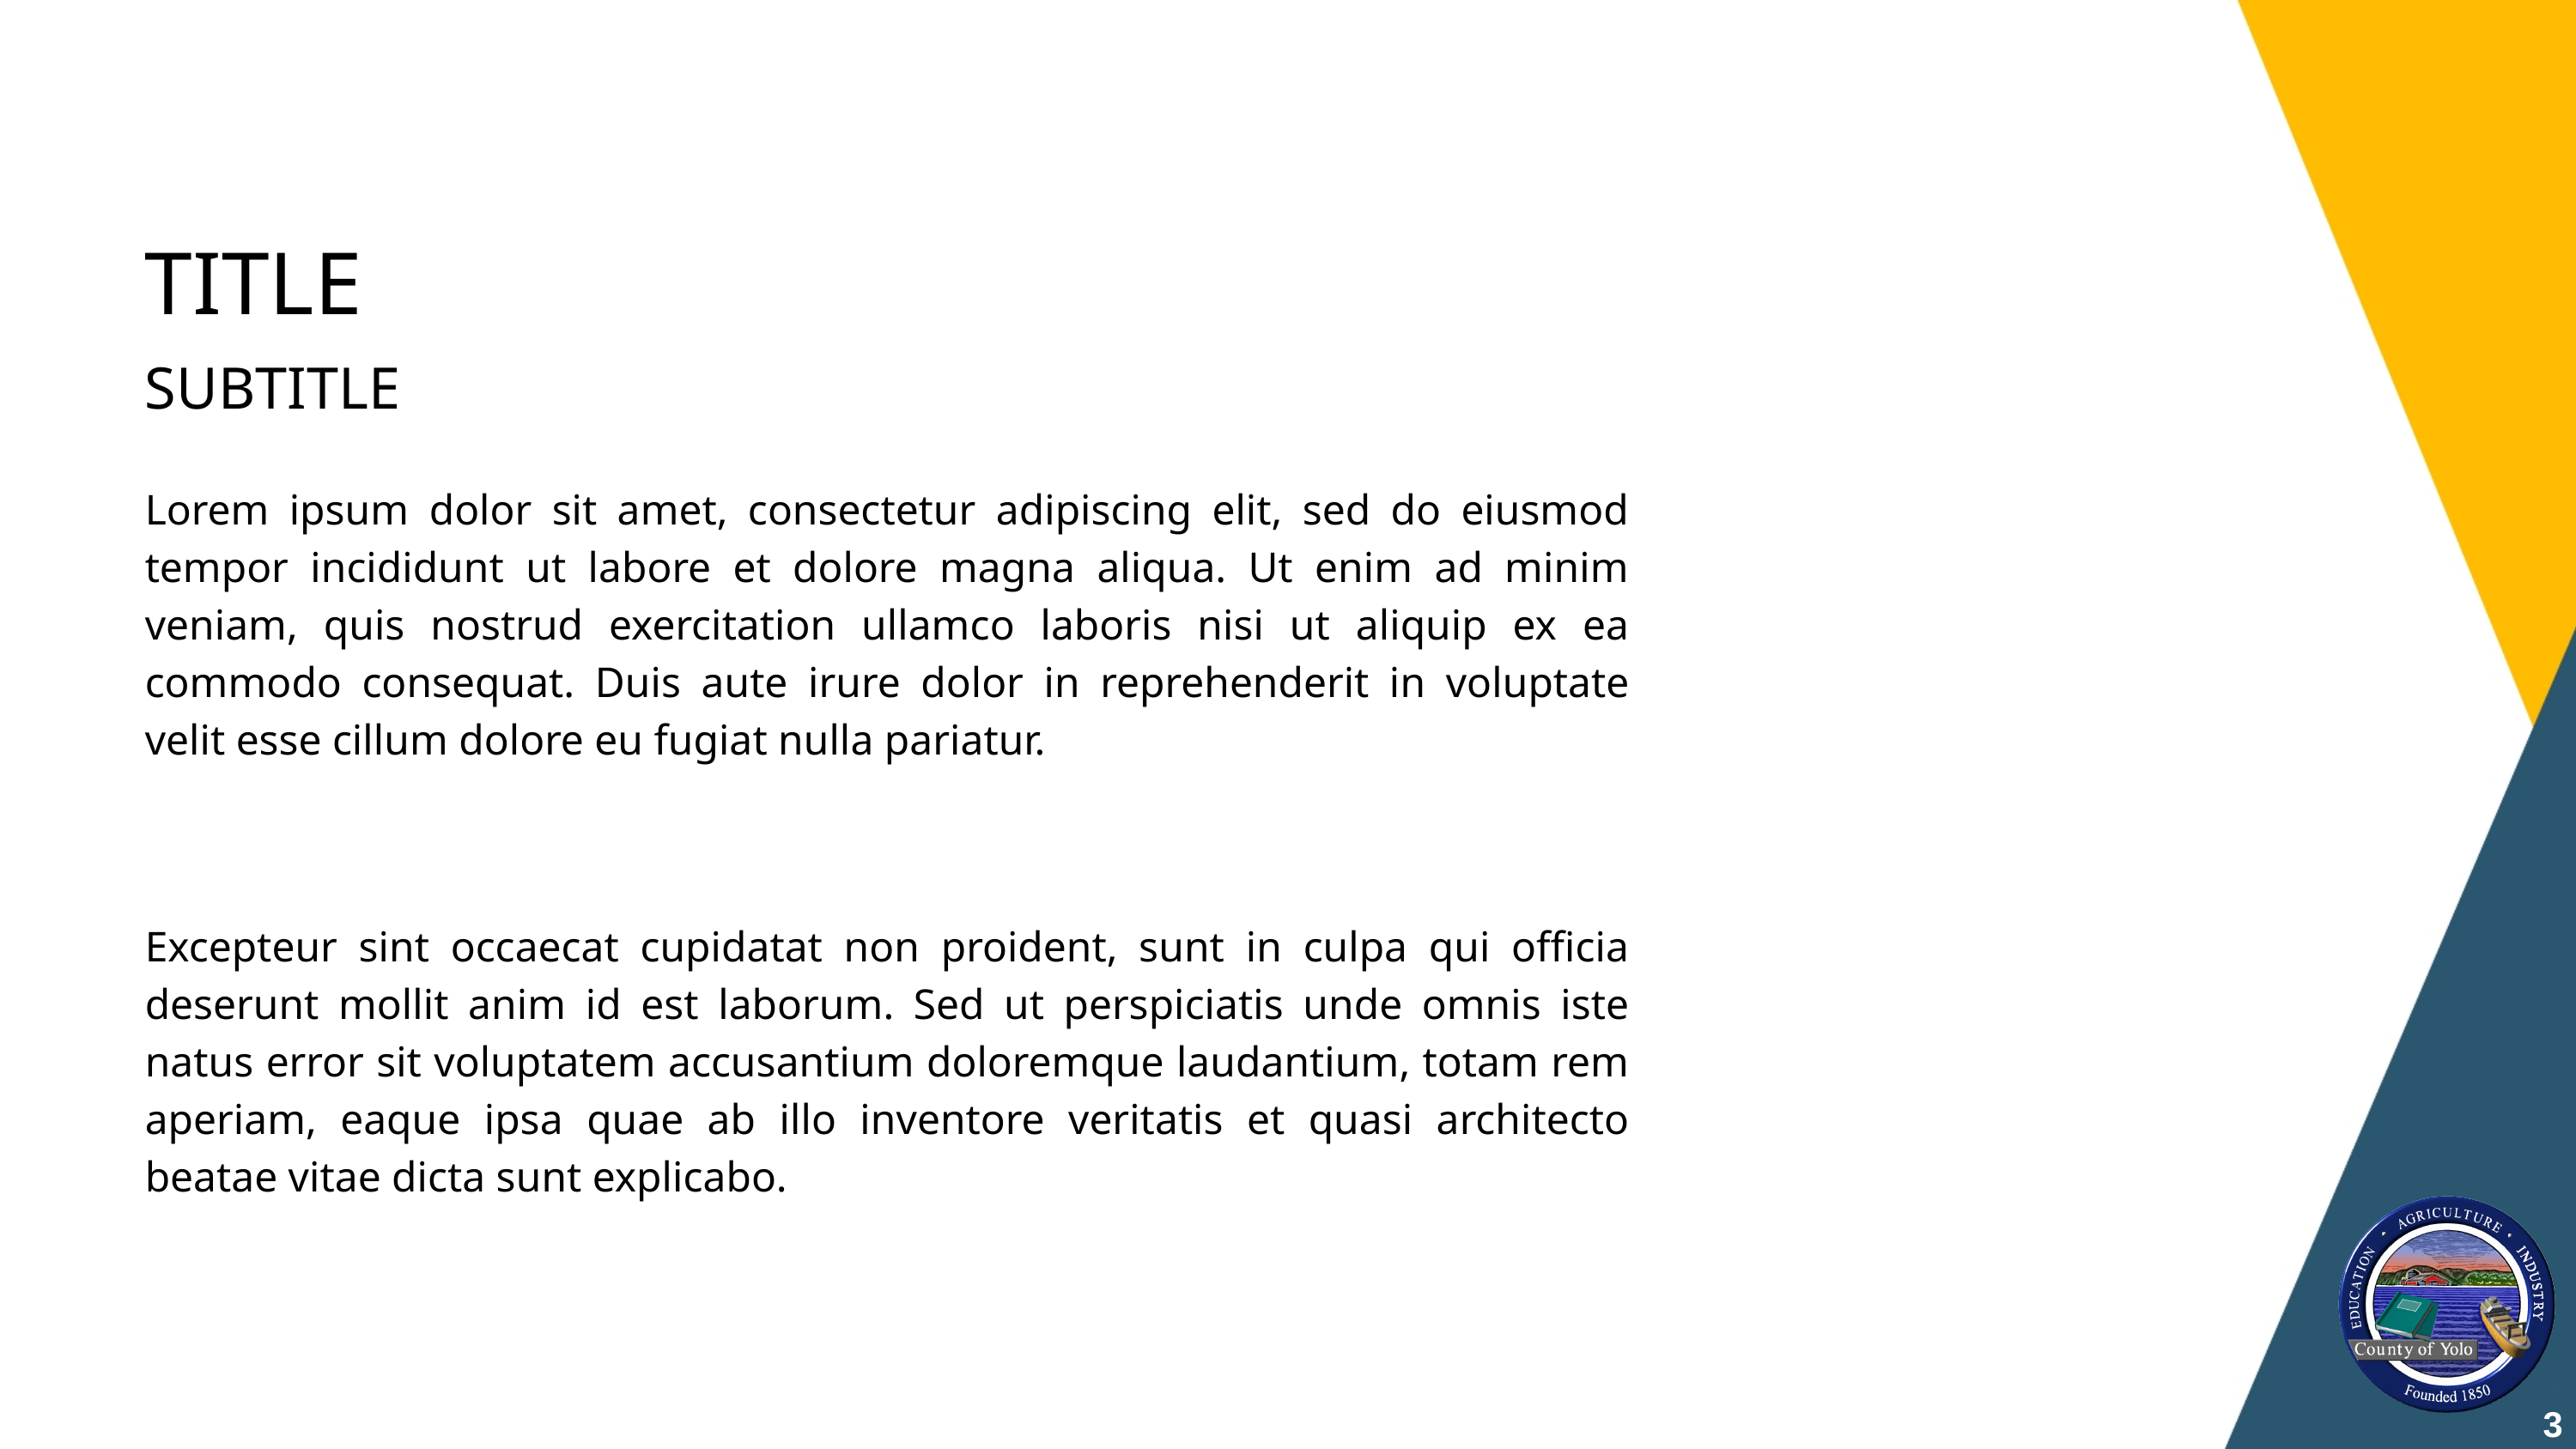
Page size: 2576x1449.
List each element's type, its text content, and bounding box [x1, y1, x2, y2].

slide_number 3 [2275, 1397, 2576, 1449]
text_box SUBTITLE [144, 324, 1149, 421]
picture [0, 0, 2576, 1449]
text_box TITLE [144, 234, 1149, 324]
text_box Lorem ipsum dolor sit amet, consectetur adipiscing elit, sed do eiusmod tempor incididunt ut labore et dolore magna aliqua. Ut enim ad minim veniam, quis nostrud exercitation ullamco laboris nisi ut aliquip ex ea commodo consequat. Duis aute irure dolor in reprehenderit in voluptate velit esse cillum dolore eu fugiat nulla pariatur. [144, 475, 1631, 764]
text_box Excepteur sint occaecat cupidatat non proident, sunt in culpa qui officia deserunt mollit anim id est laborum. Sed ut perspiciatis unde omnis iste natus error sit voluptatem accusantium doloremque laudantium, totam rem aperiam, eaque ipsa quae ab illo inventore veritatis et quasi architecto beatae vitae dicta sunt explicabo. [144, 912, 1631, 1201]
